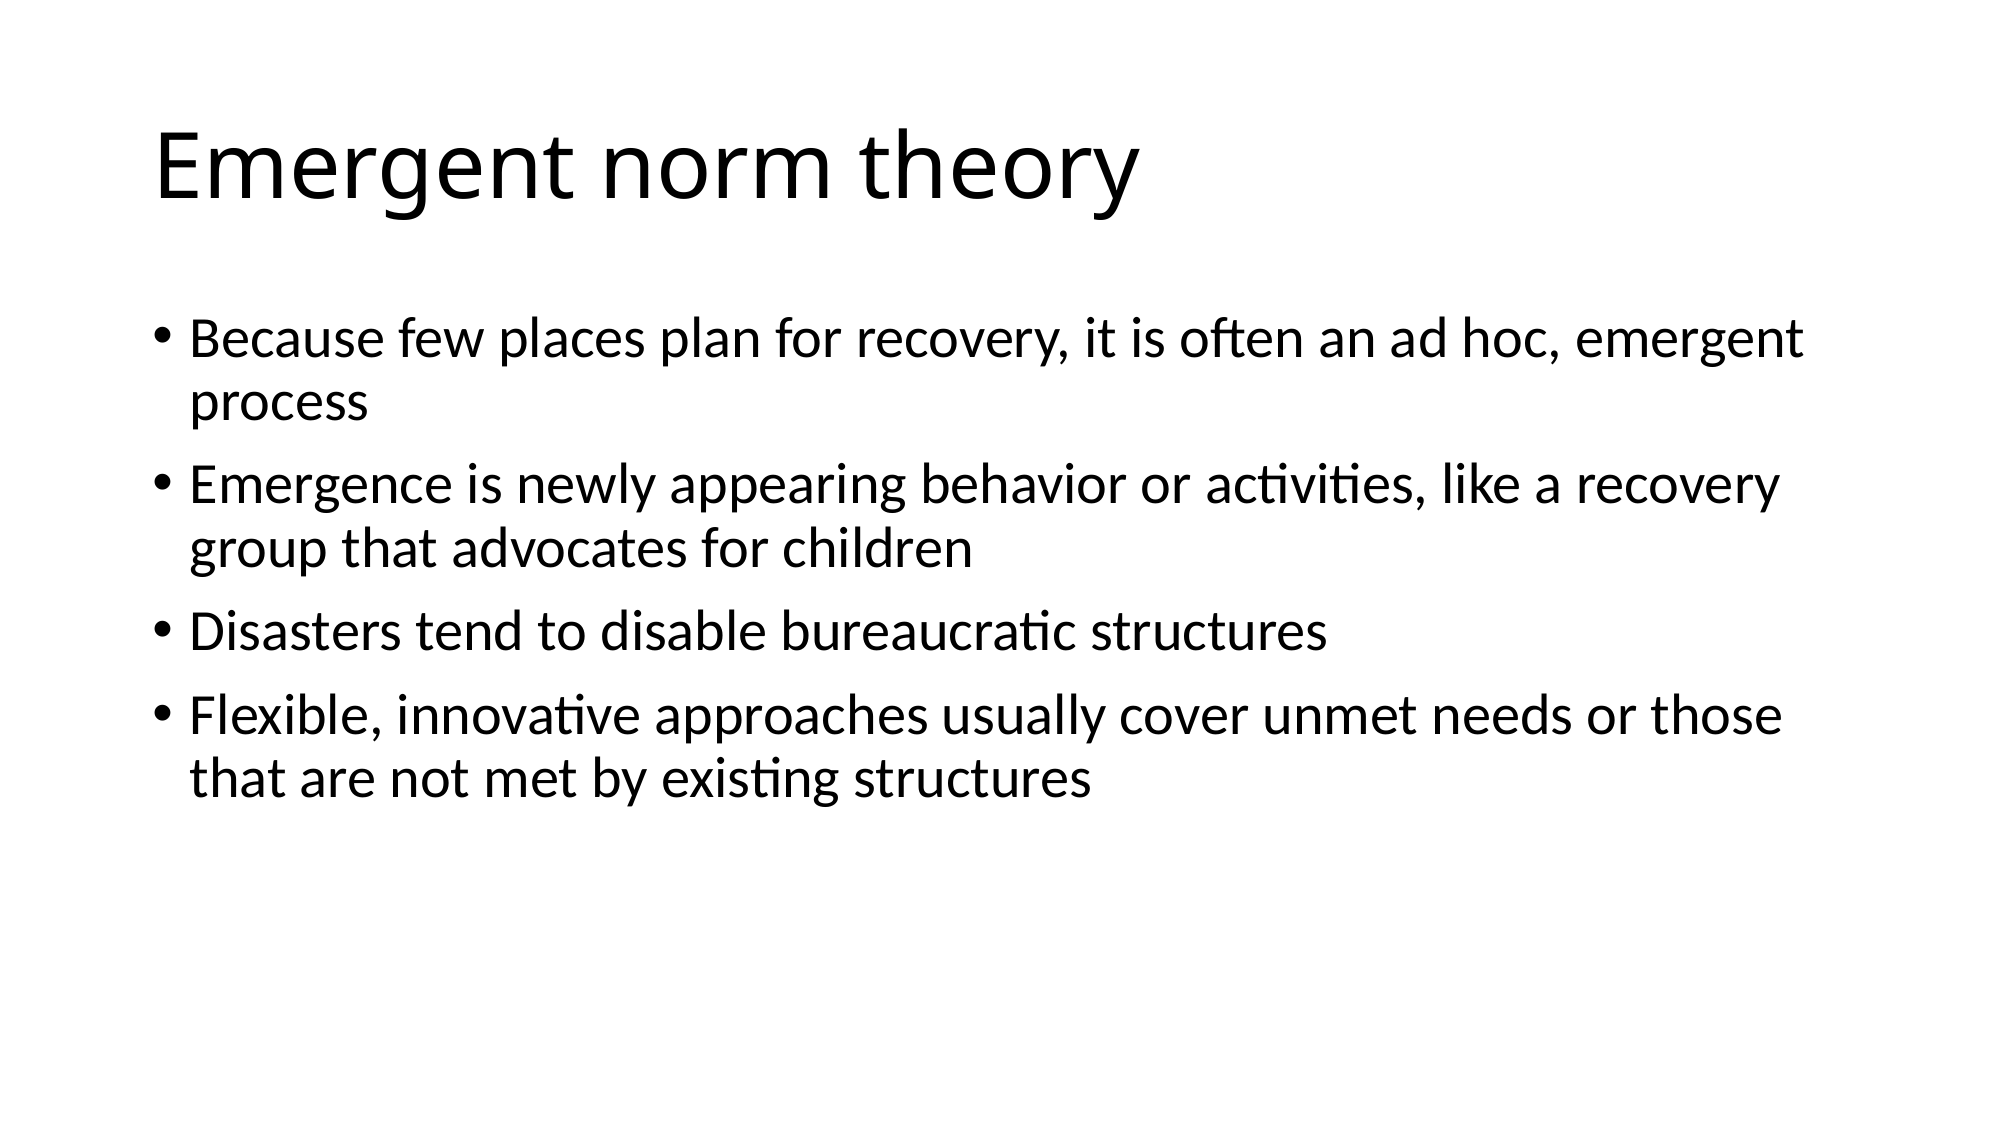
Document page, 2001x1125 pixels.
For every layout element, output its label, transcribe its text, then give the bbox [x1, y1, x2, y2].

list Because few places plan for recovery, it is often an ad hoc, emergent process Emergence is newly appearing behavior or activities, like a recovery group that advocates for children Disasters tend to disable bureaucratic structures Flexible, innovative approaches usually cover unmet needs or those that are not met by existing structures [137, 299, 1863, 1014]
title Emergent norm theory [137, 59, 1863, 278]
